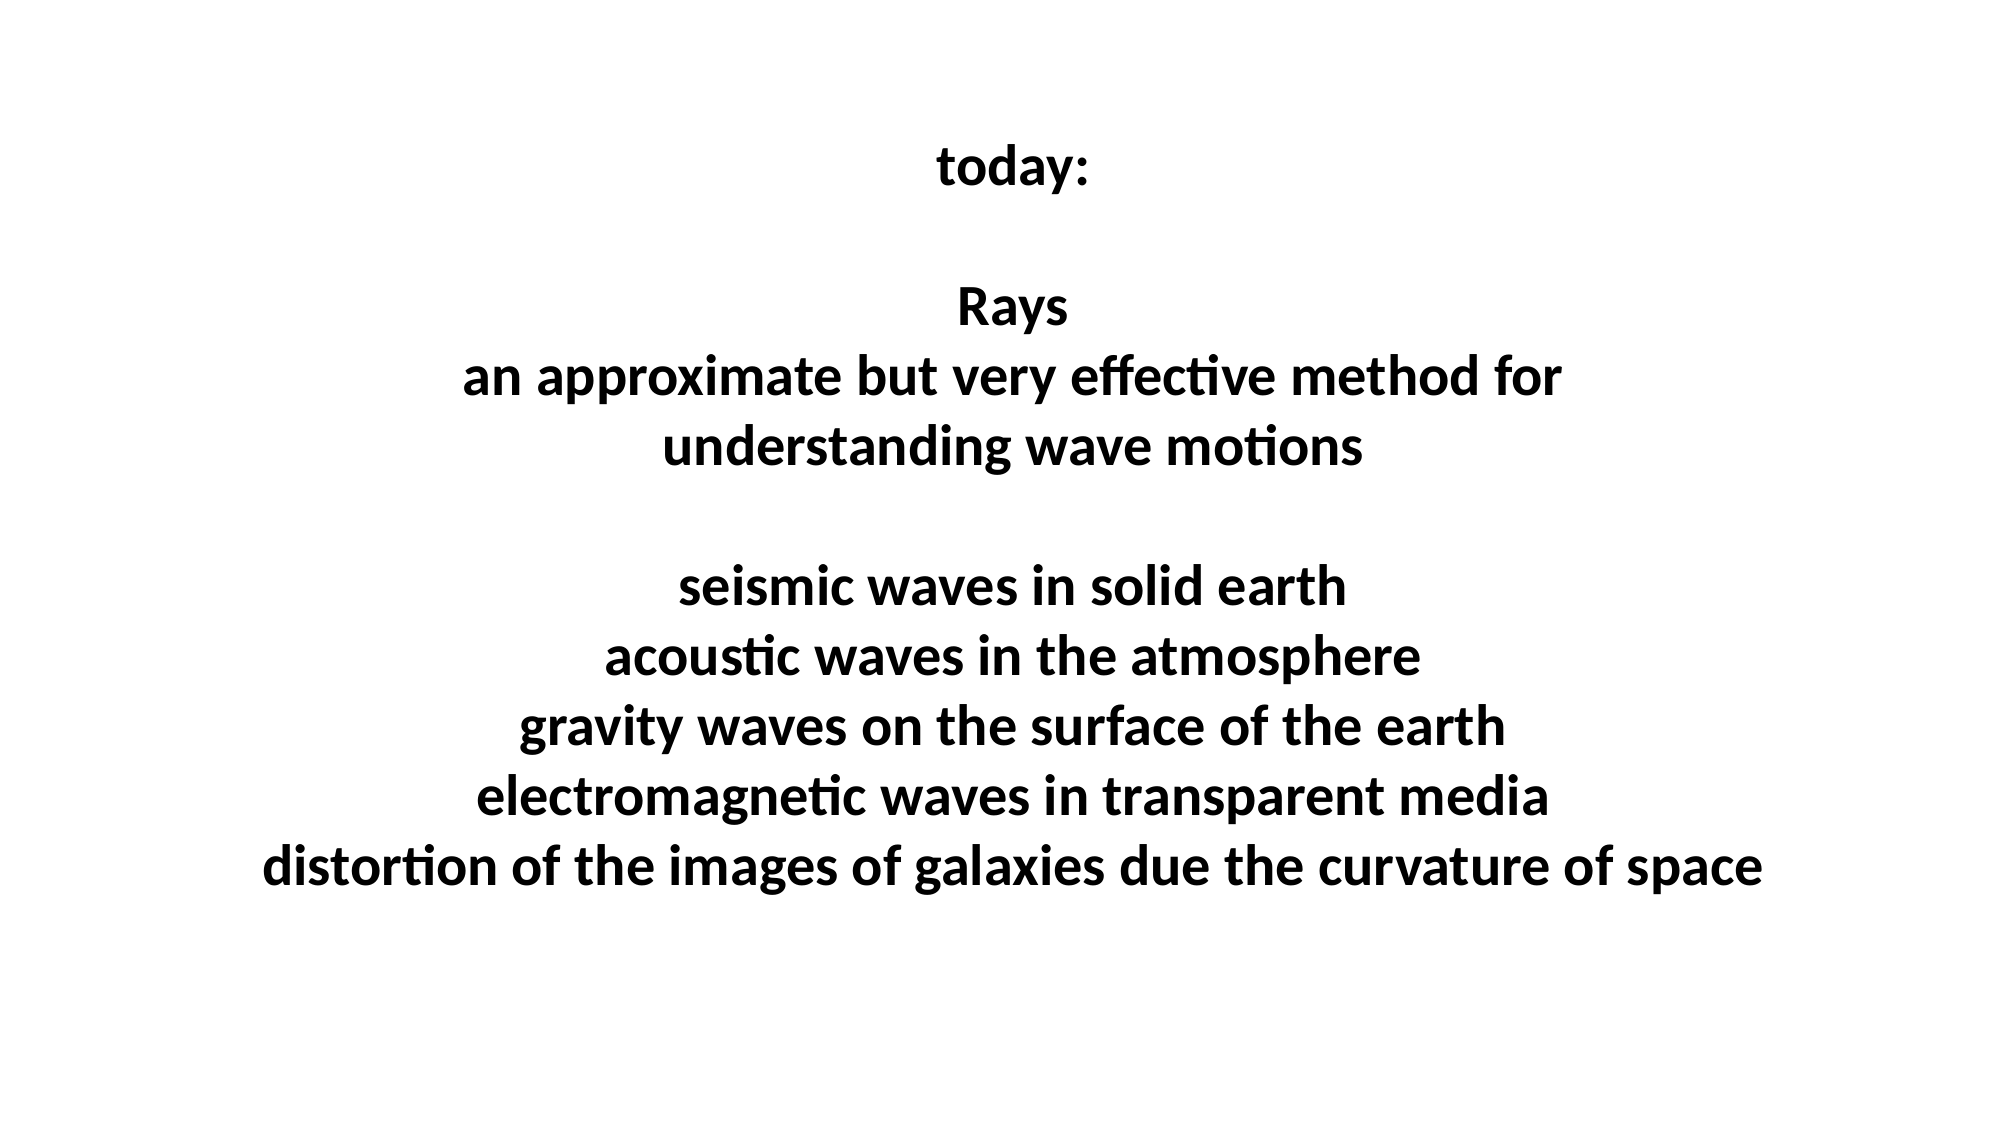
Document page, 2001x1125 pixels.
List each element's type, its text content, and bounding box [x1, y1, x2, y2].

text_box today: Rays an approximate but very effective method for understanding wave motions seismic waves in solid earth acoustic waves in the atmosphere gravity waves on the surface of the earth electromagnetic waves in transparent media distortion of the images of galaxies due the curvature of space [127, 120, 1899, 905]
